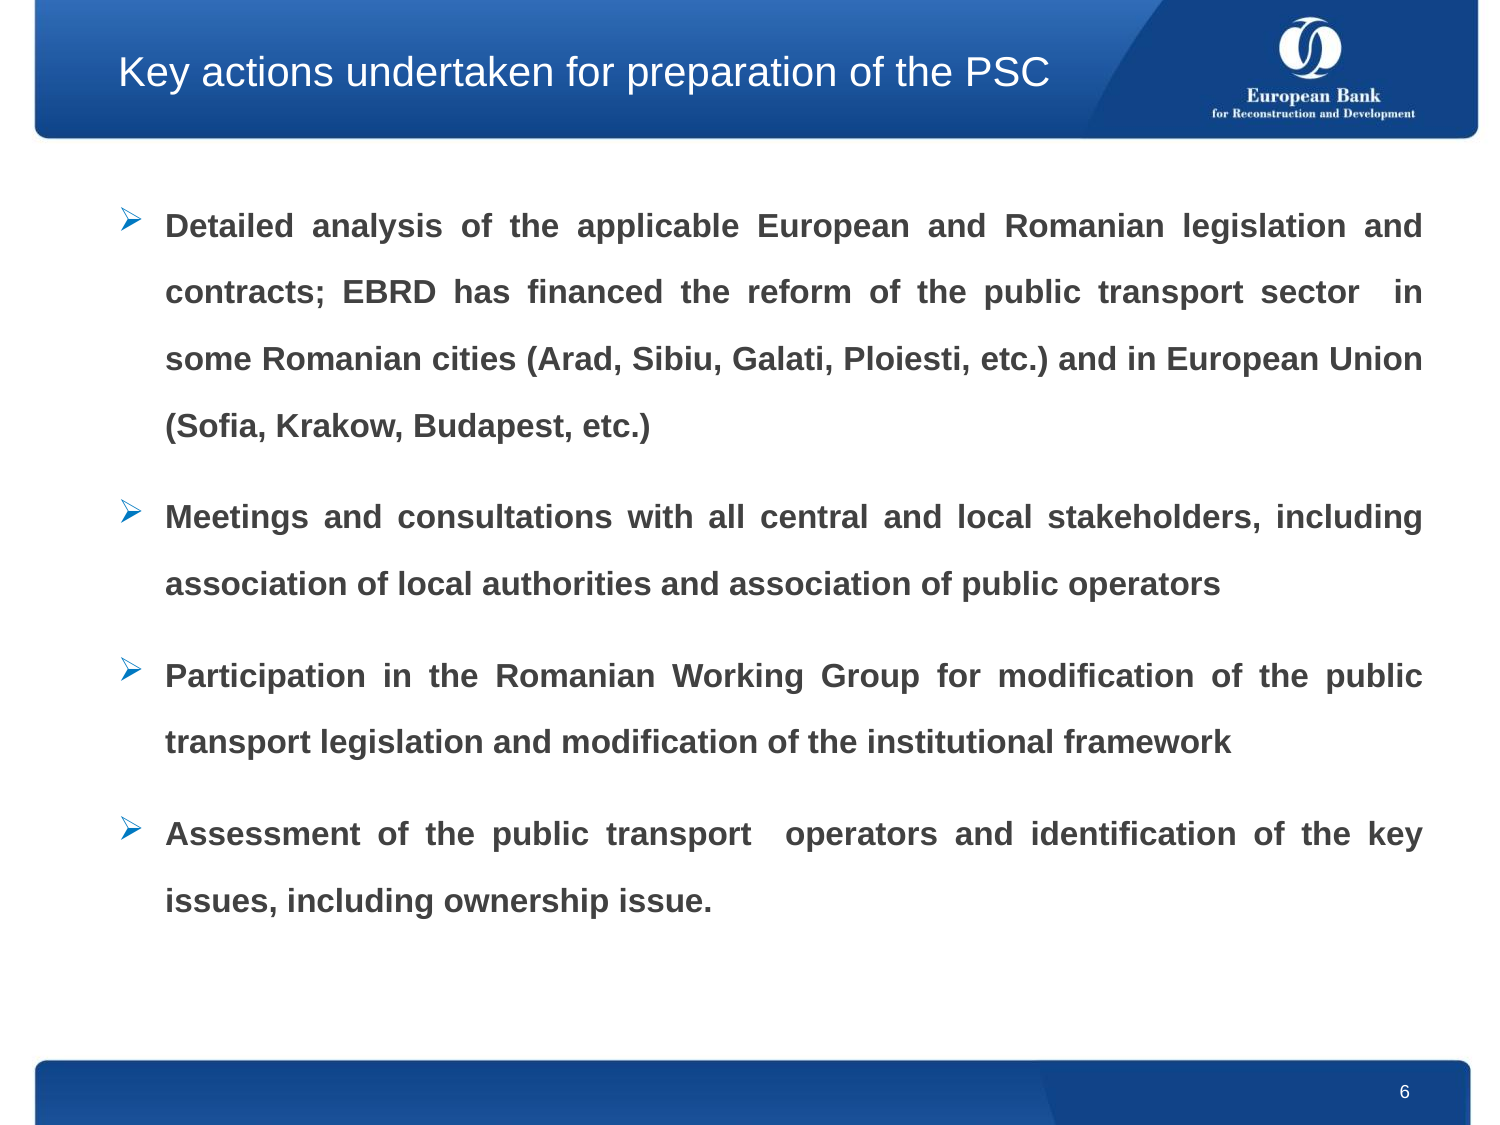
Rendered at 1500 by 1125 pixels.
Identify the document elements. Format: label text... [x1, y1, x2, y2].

title Key actions undertaken for preparation of the PSC [118, 0, 1158, 140]
list Detailed analysis of the applicable European and Romanian legislation and contracts; EBRD has financed the reform of the public transport sector in some Romanian cities (Arad, Sibiu, Galati, Ploiesti, etc.) and in European Union (Sofia, Krakow, Budapest, etc.) Meetings and consultations with all central and local stakeholders, including association of local authorities and association of public operators Participation in the Romanian Working Group for modification of the public transport legislation and modification of the institutional framework Assessment of the public transport operators and identification of the key issues, including ownership issue. [118, 177, 1425, 1030]
picture [0, 0, 1500, 1125]
slide_number 6 [1074, 1061, 1425, 1122]
